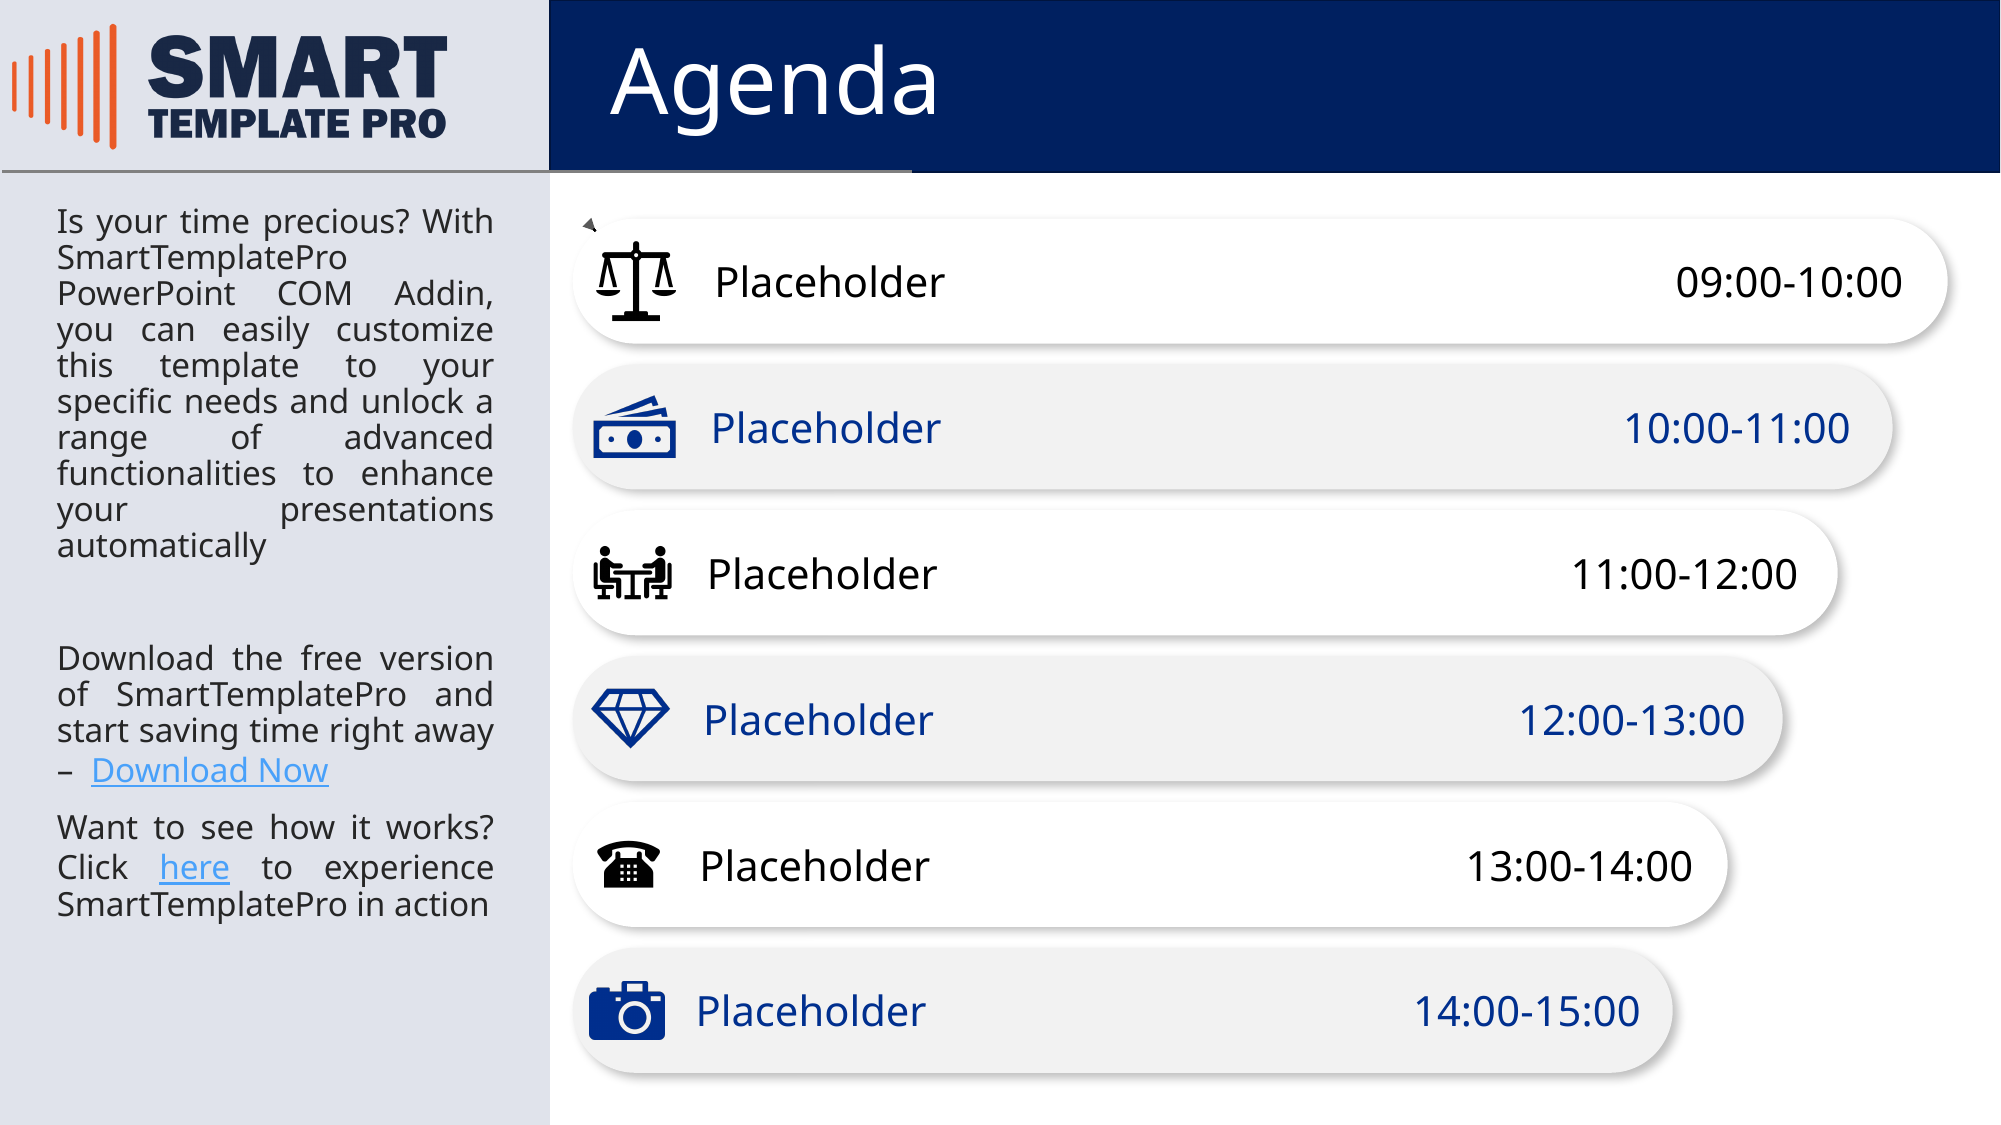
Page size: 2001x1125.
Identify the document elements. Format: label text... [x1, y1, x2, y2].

picture [0, 13, 459, 158]
text_box Agenda [595, 4, 1999, 165]
text_box Is your time precious? With SmartTemplatePro PowerPoint COM Addin, you can easily customize this template to your specific needs and unlock a range of advanced functionalities to enhance your presentations automatically Download the free version of SmartTemplatePro and start saving time right away – Download Now Want to see how it works? Click here to experience SmartTemplatePro in action [41, 197, 510, 1065]
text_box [562, 197, 1959, 1094]
